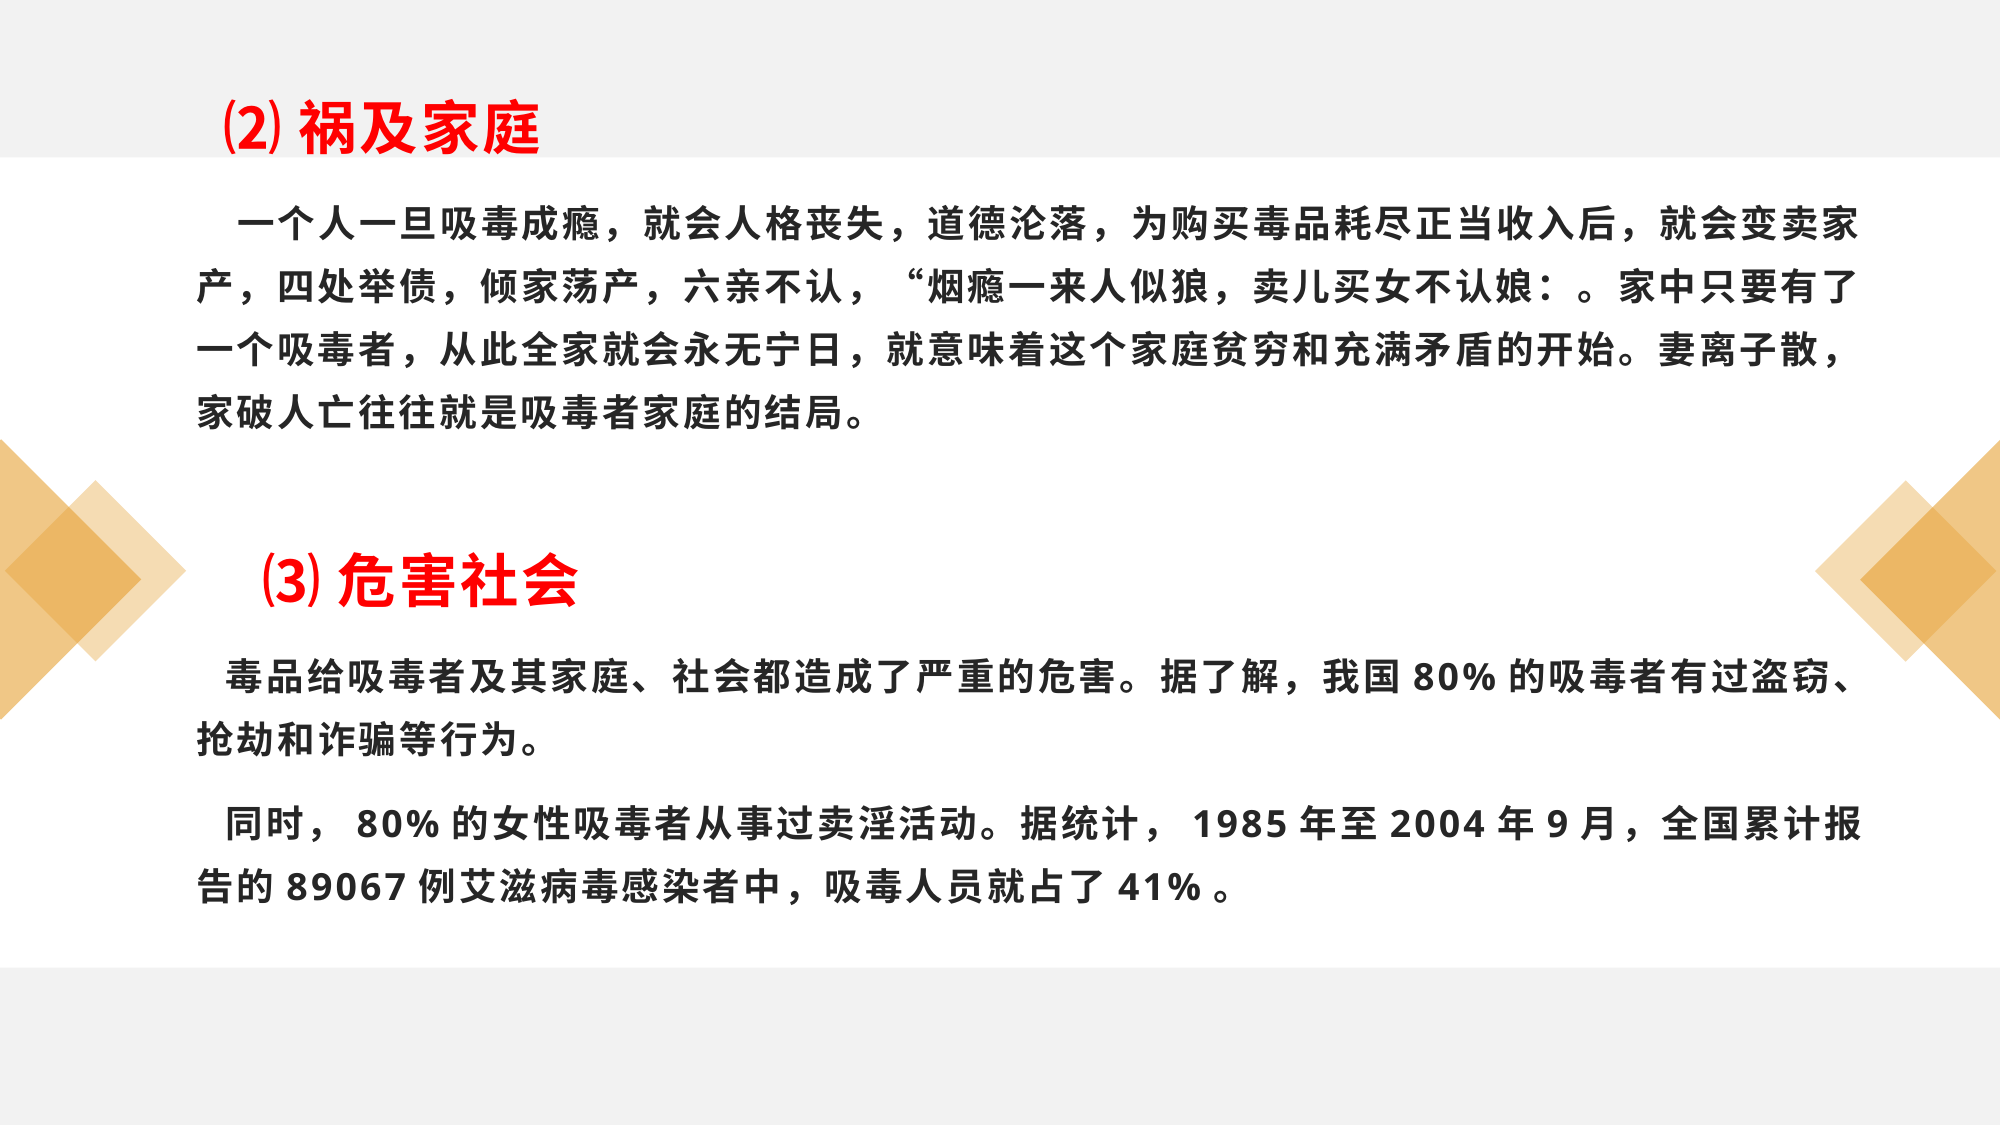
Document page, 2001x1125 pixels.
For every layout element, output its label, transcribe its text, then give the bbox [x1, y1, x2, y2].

text_box ⑶危害社会 毒品给吸毒者及其家庭、社会都造成了严重的危害。据了解，我国80%的吸毒者有过盗窃、抢劫和诈骗等行为。 同时，80%的女性吸毒者从事过卖淫活动。据统计，1985年至2004年9月，全国累计报告的89067例艾滋病毒感染者中，吸毒人员就占了41%。 [143, 508, 1897, 934]
text_box ⑵祸及家庭 一个人一旦吸毒成瘾，就会人格丧失，道德沦落，为购买毒品耗尽正当收入后，就会变卖家产，四处举债，倾家荡产，六亲不认，“烟瘾一来人似狼，卖儿买女不认娘：。家中只要有了一个吸毒者，从此全家就会永无宁日，就意味着这个家庭贫穷和充满矛盾的开始。妻离子散，家破人亡往往就是吸毒者家庭的结局。 [143, 56, 1897, 508]
